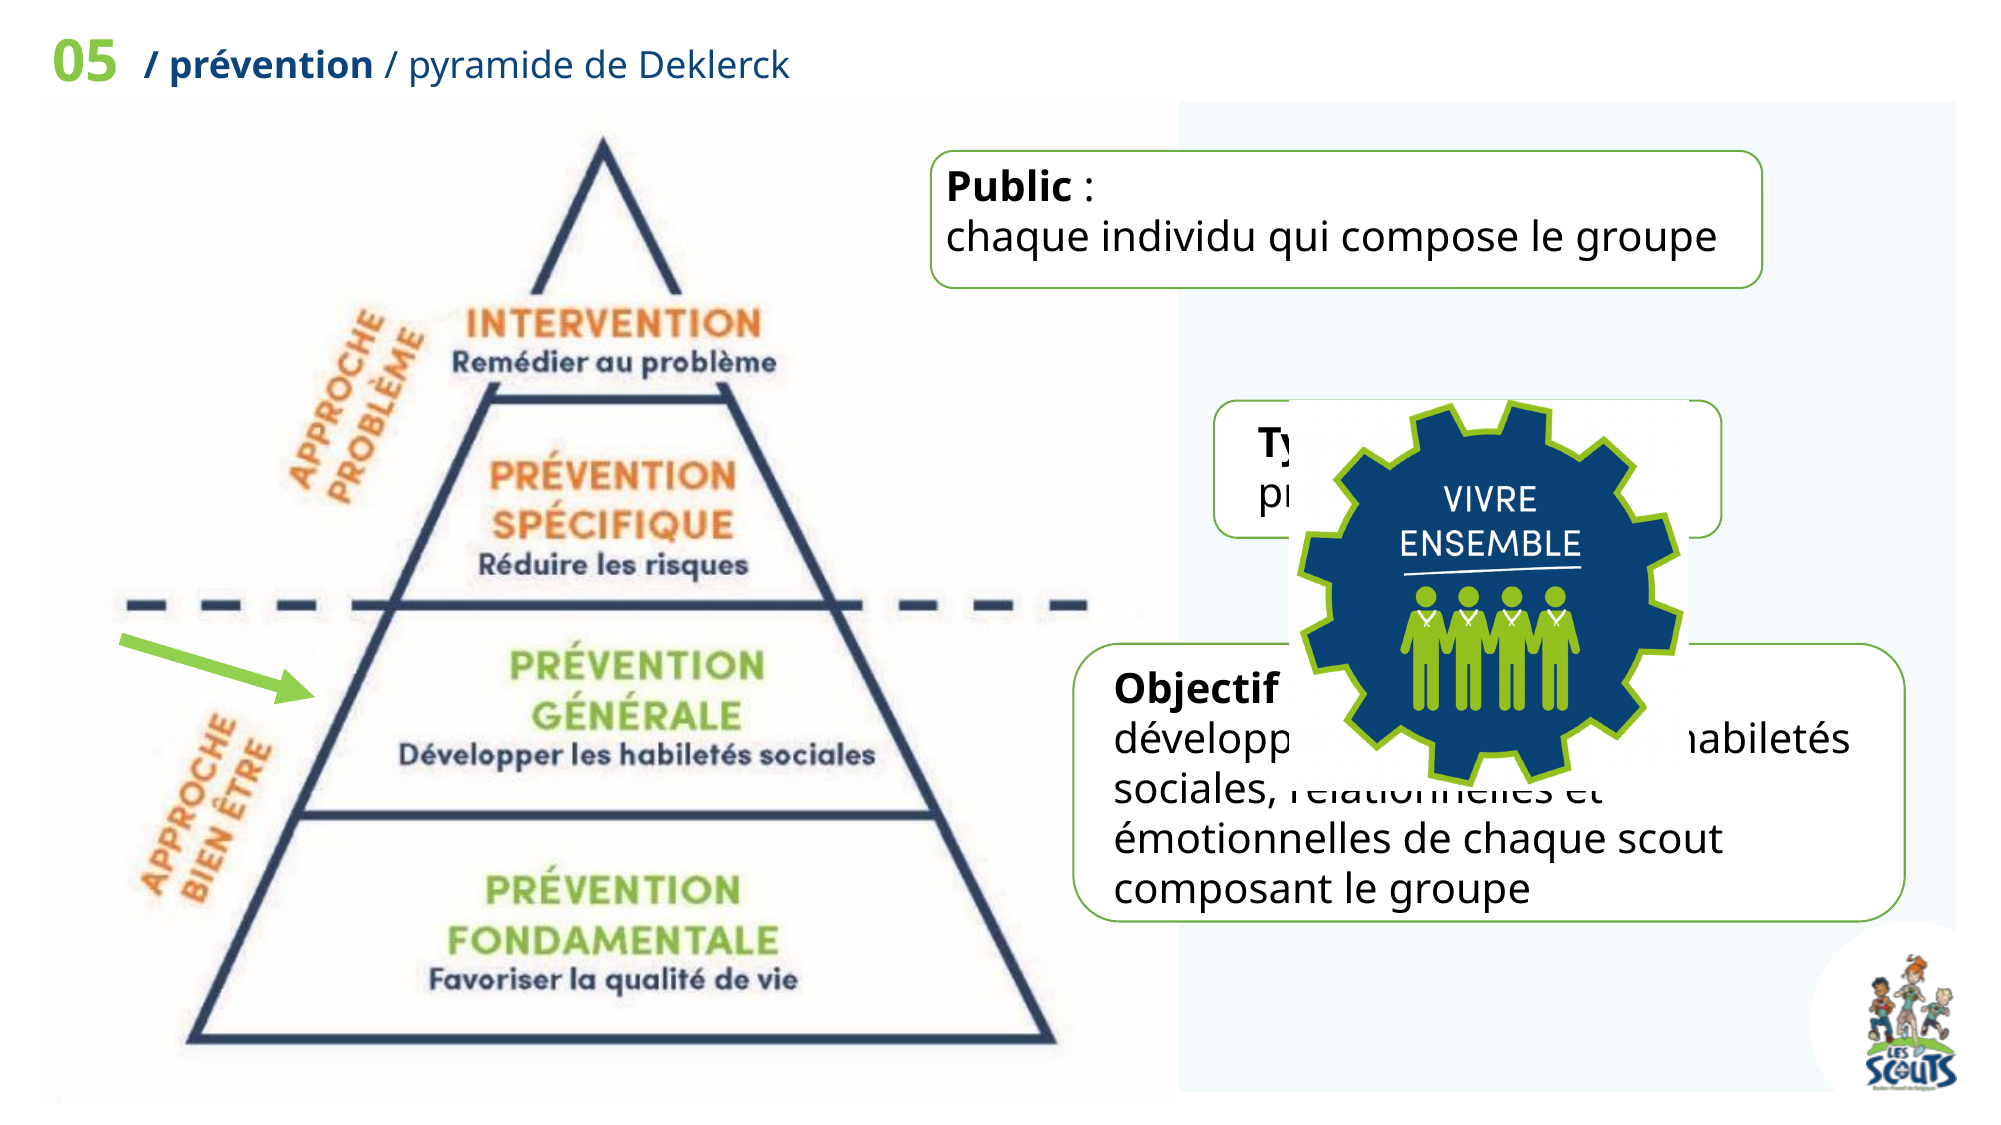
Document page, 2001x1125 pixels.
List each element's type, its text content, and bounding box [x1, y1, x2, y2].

text_box [1179, 919, 1877, 923]
text_box [1689, 524, 1721, 539]
text_box Type de démarche : préventive régulière [1689, 408, 1905, 524]
text_box [1179, 642, 1289, 653]
text_box Objectif : développer l’empathie et les habiletés sociales, relationnelles et émotionnelles de chaque scout composant le groupe [1179, 653, 1880, 919]
picture [1289, 400, 1689, 791]
text_box [1213, 399, 1717, 539]
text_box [120, 638, 315, 698]
text_box Public : chaque individu qui compose le groupe [1179, 152, 1763, 267]
text_box 05 [37, 15, 151, 94]
text_box [1179, 170, 1764, 290]
picture [1866, 954, 1957, 1092]
text_box Type de démarche : préventive régulière [1242, 408, 1289, 524]
text_box [1689, 642, 1906, 918]
text_box / prévention / pyramide de Deklerck [151, 33, 1310, 94]
picture [37, 94, 1179, 1106]
